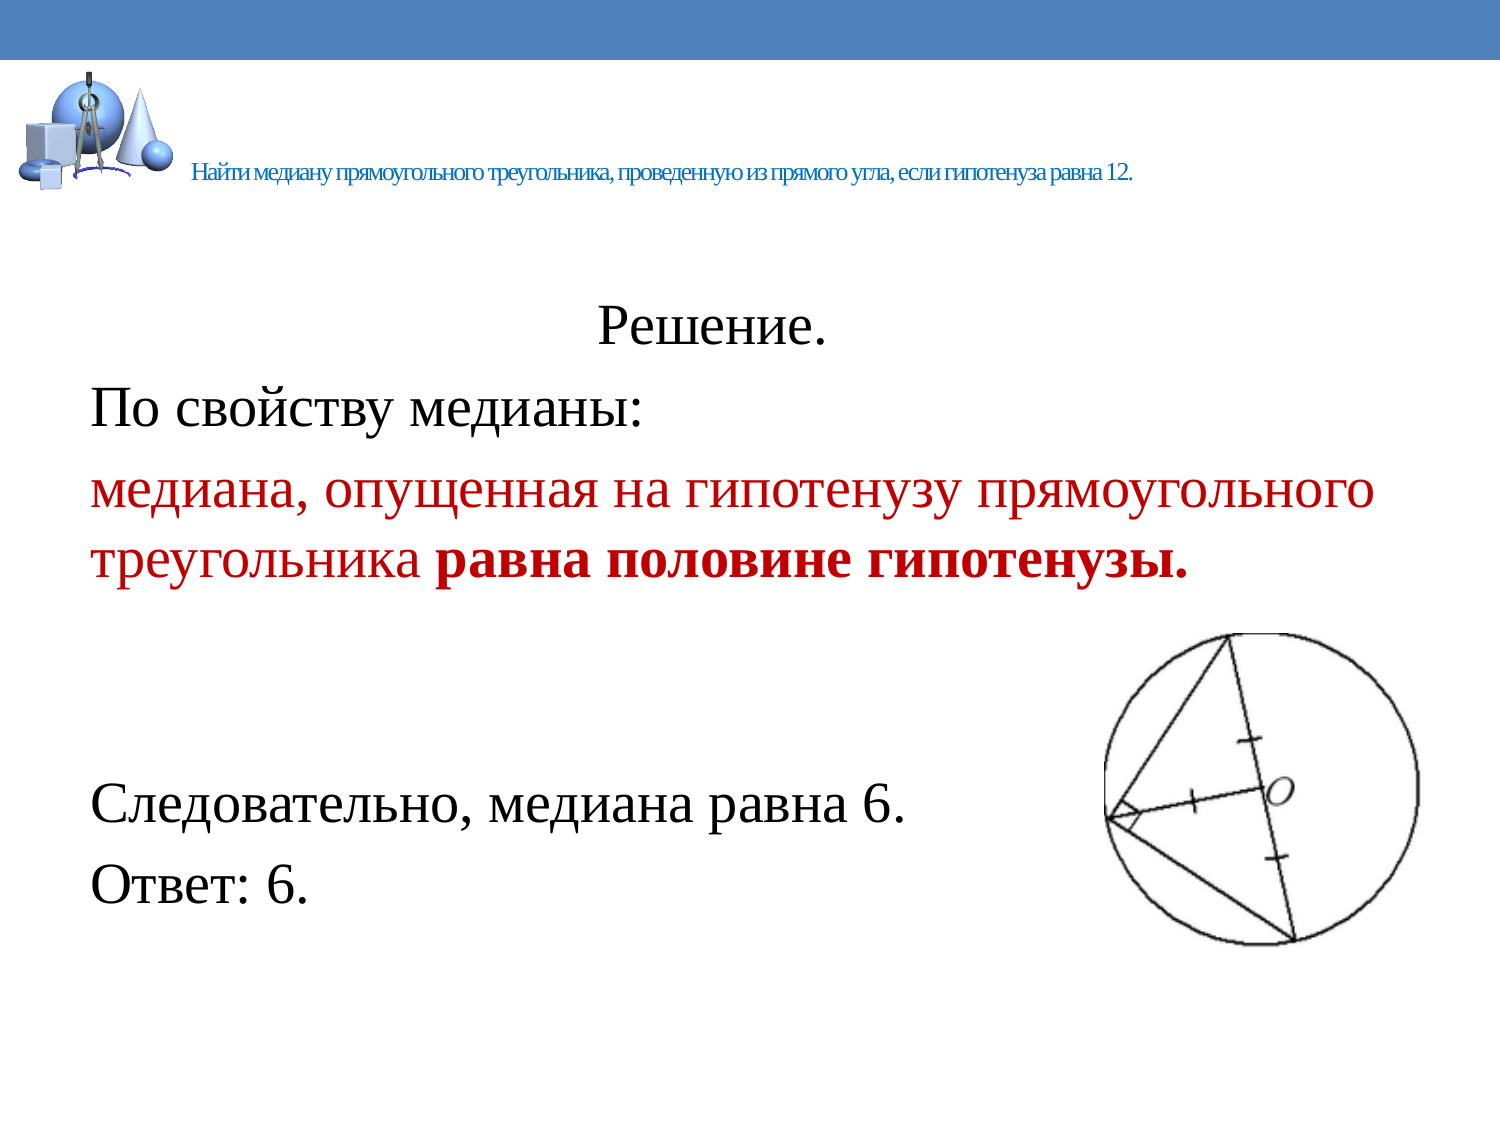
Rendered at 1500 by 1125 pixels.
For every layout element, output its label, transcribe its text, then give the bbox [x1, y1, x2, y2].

list Решение. По свойству медианы: медиана, опущенная на гипотенузу прямоугольного треугольника равна половине гипотенузы. Следовательно, медиана равна 6. Ответ: 6. [75, 278, 1412, 1063]
title Найти медиану прямоугольного треугольника, проведенную из прямого угла, если гипотенуза равна 12. [175, 25, 1500, 226]
picture [6, 54, 176, 197]
picture [1104, 633, 1424, 949]
